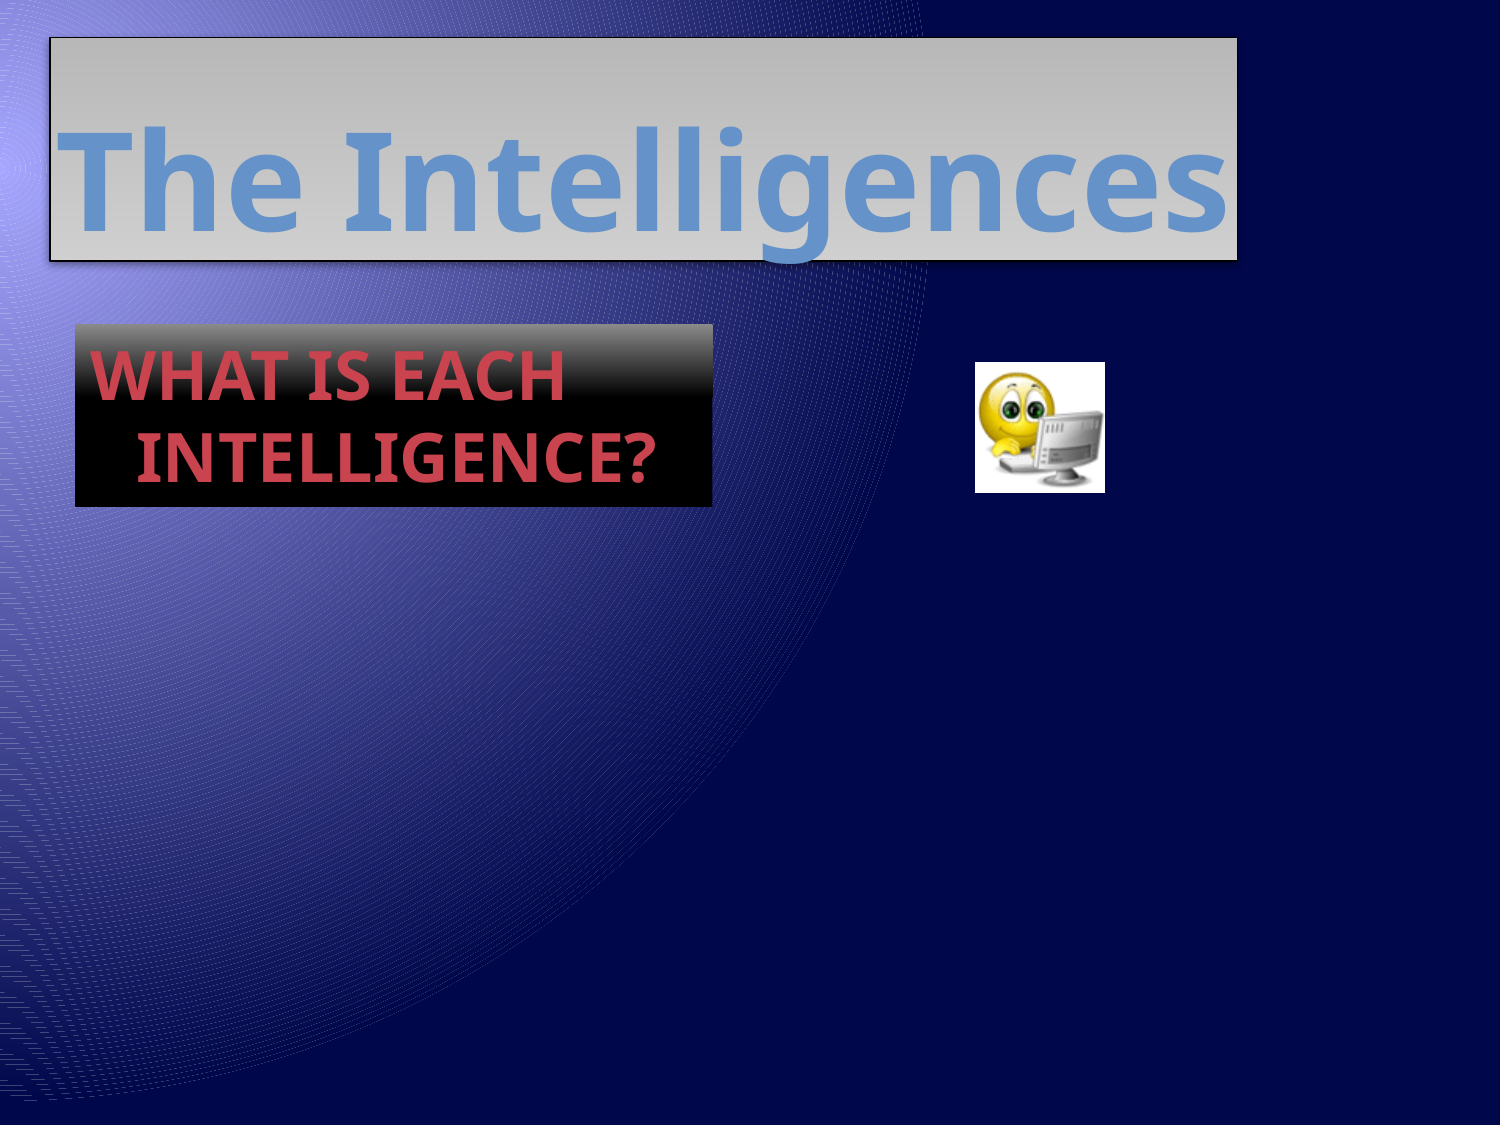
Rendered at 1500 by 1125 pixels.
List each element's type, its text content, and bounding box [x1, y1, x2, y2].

title The Intelligences [49, 37, 1238, 262]
picture [974, 362, 1105, 493]
list What is each intelligence? [75, 324, 713, 507]
